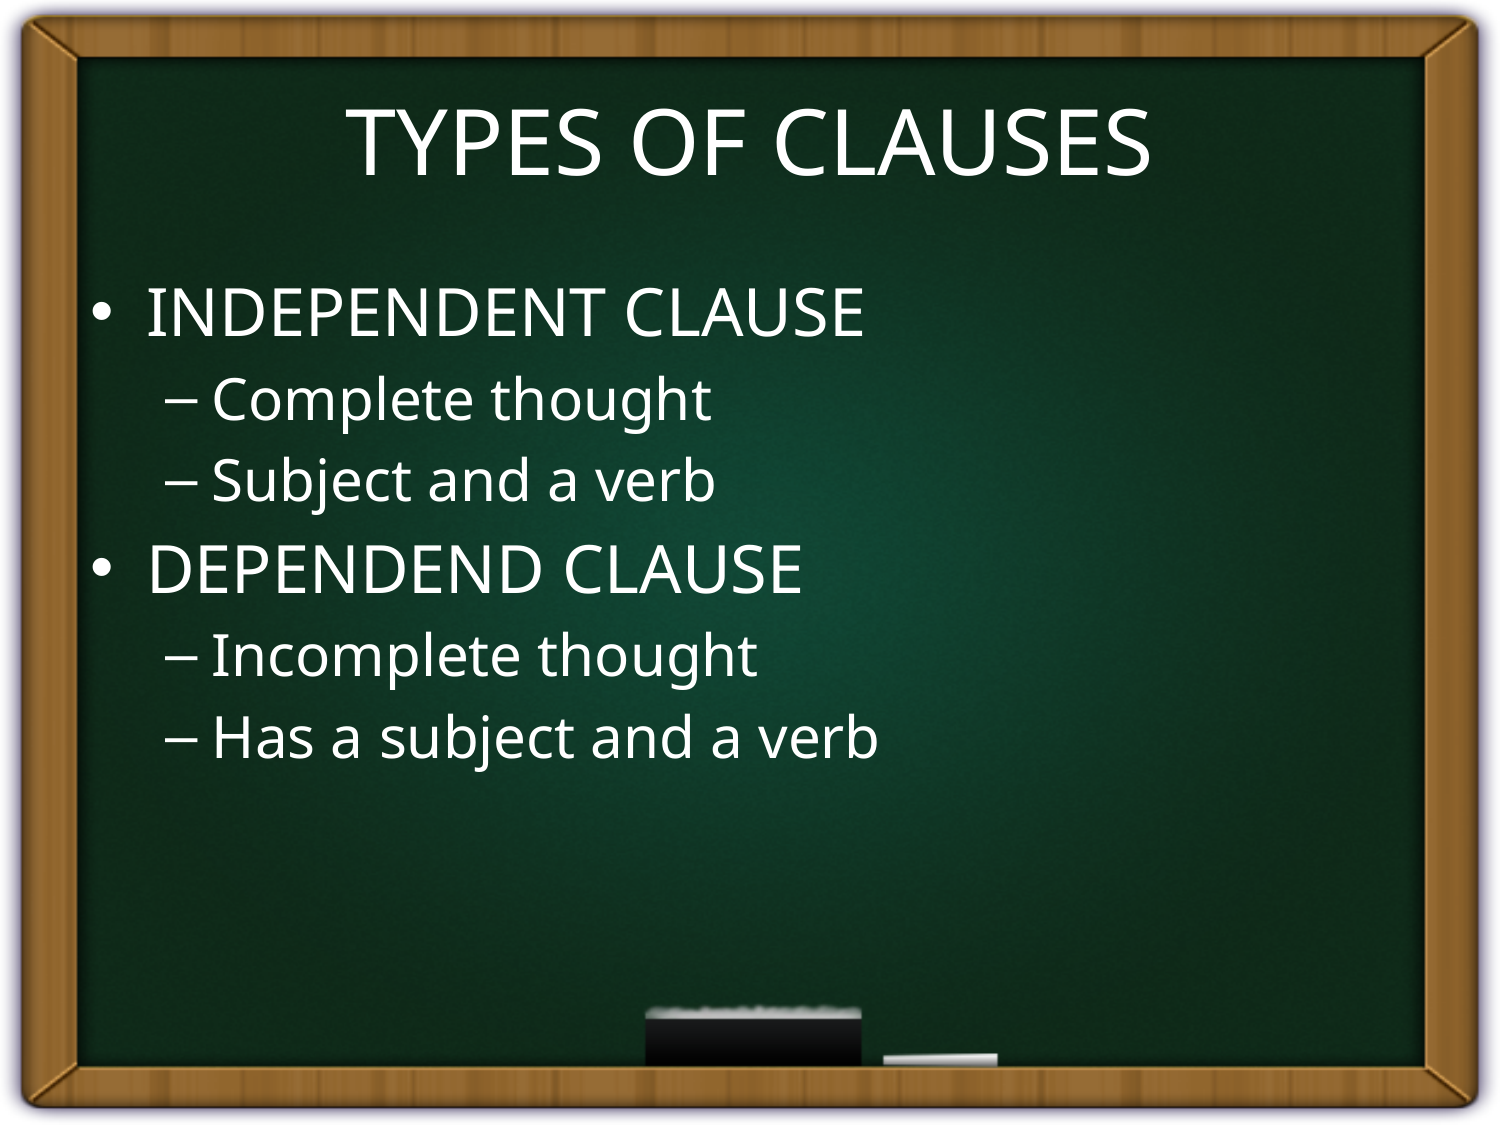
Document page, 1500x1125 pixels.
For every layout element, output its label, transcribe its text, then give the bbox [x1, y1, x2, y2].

title TYPES OF CLAUSES [75, 45, 1425, 233]
picture [0, 0, 1500, 1125]
list INDEPENDENT CLAUSE Complete thought Subject and a verb DEPENDEND CLAUSE Incomplete thought Has a subject and a verb [75, 262, 1425, 1005]
